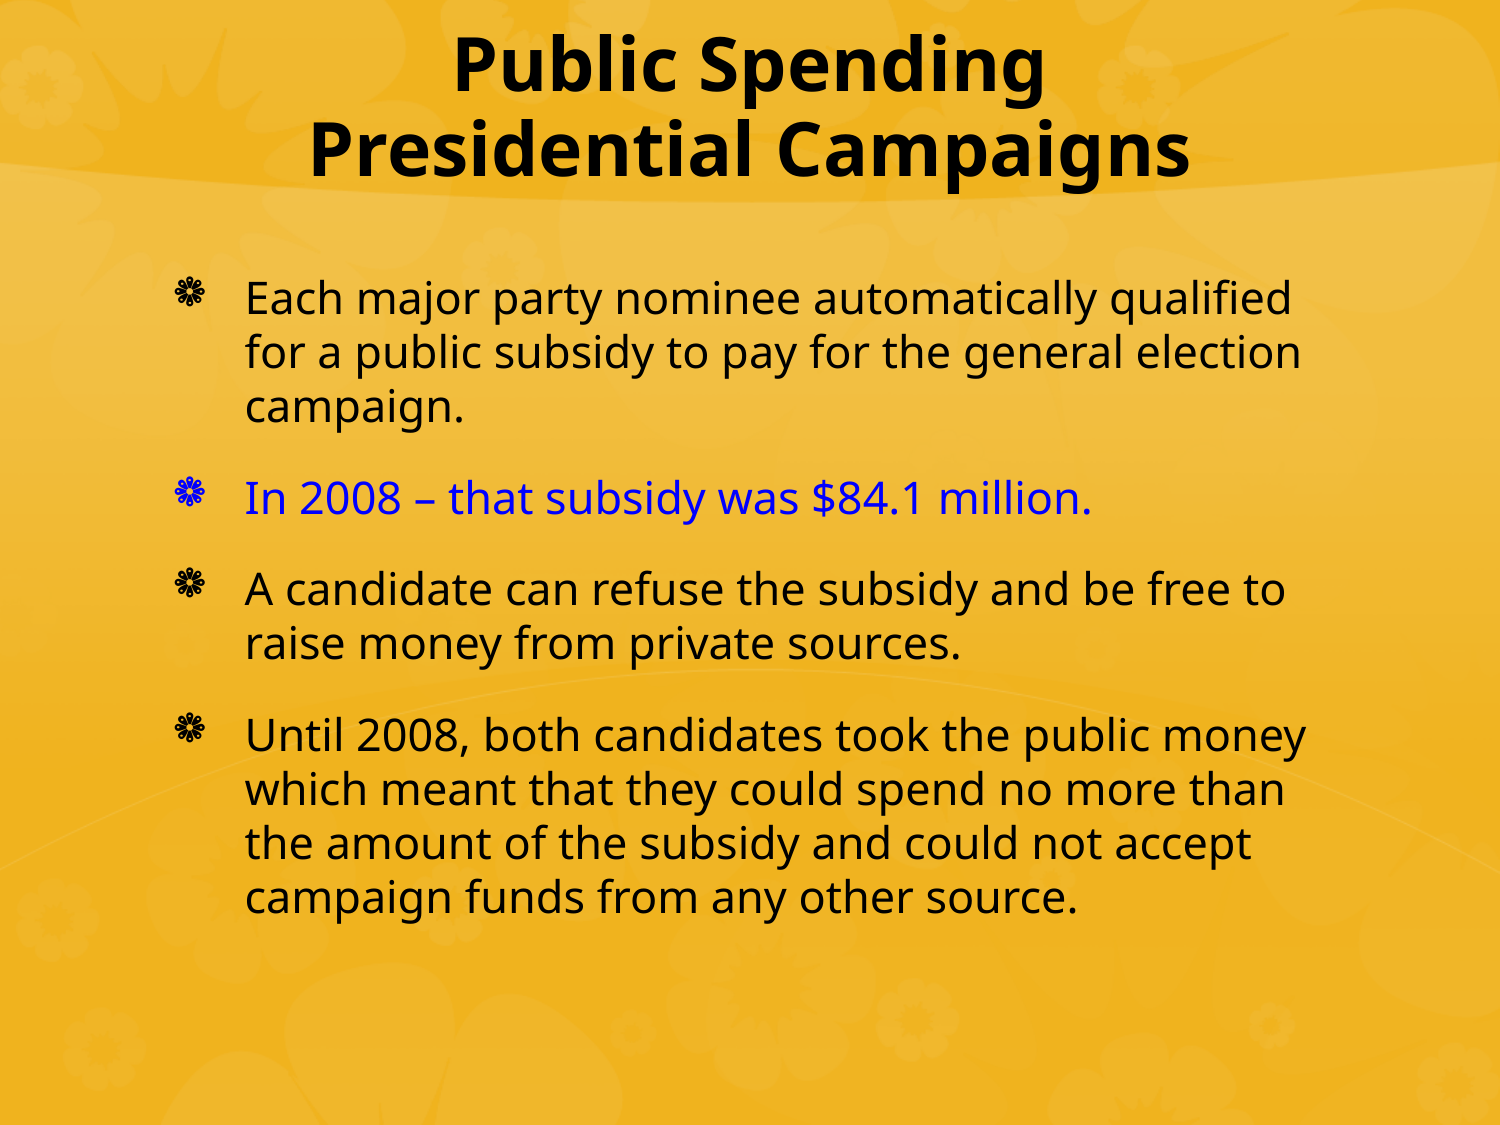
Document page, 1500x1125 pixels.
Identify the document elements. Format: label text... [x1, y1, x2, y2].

picture [0, 0, 1500, 1125]
title Public Spending Presidential Campaigns [127, 14, 1372, 203]
list Each major party nominee automatically qualified for a public subsidy to pay for the general election campaign. In 2008 – that subsidy was $84.1 million. A candidate can refuse the subsidy and be free to raise money from private sources. Until 2008, both candidates took the public money which meant that they could spend no more than the amount of the subsidy and could not accept campaign funds from any other source. [156, 262, 1344, 967]
